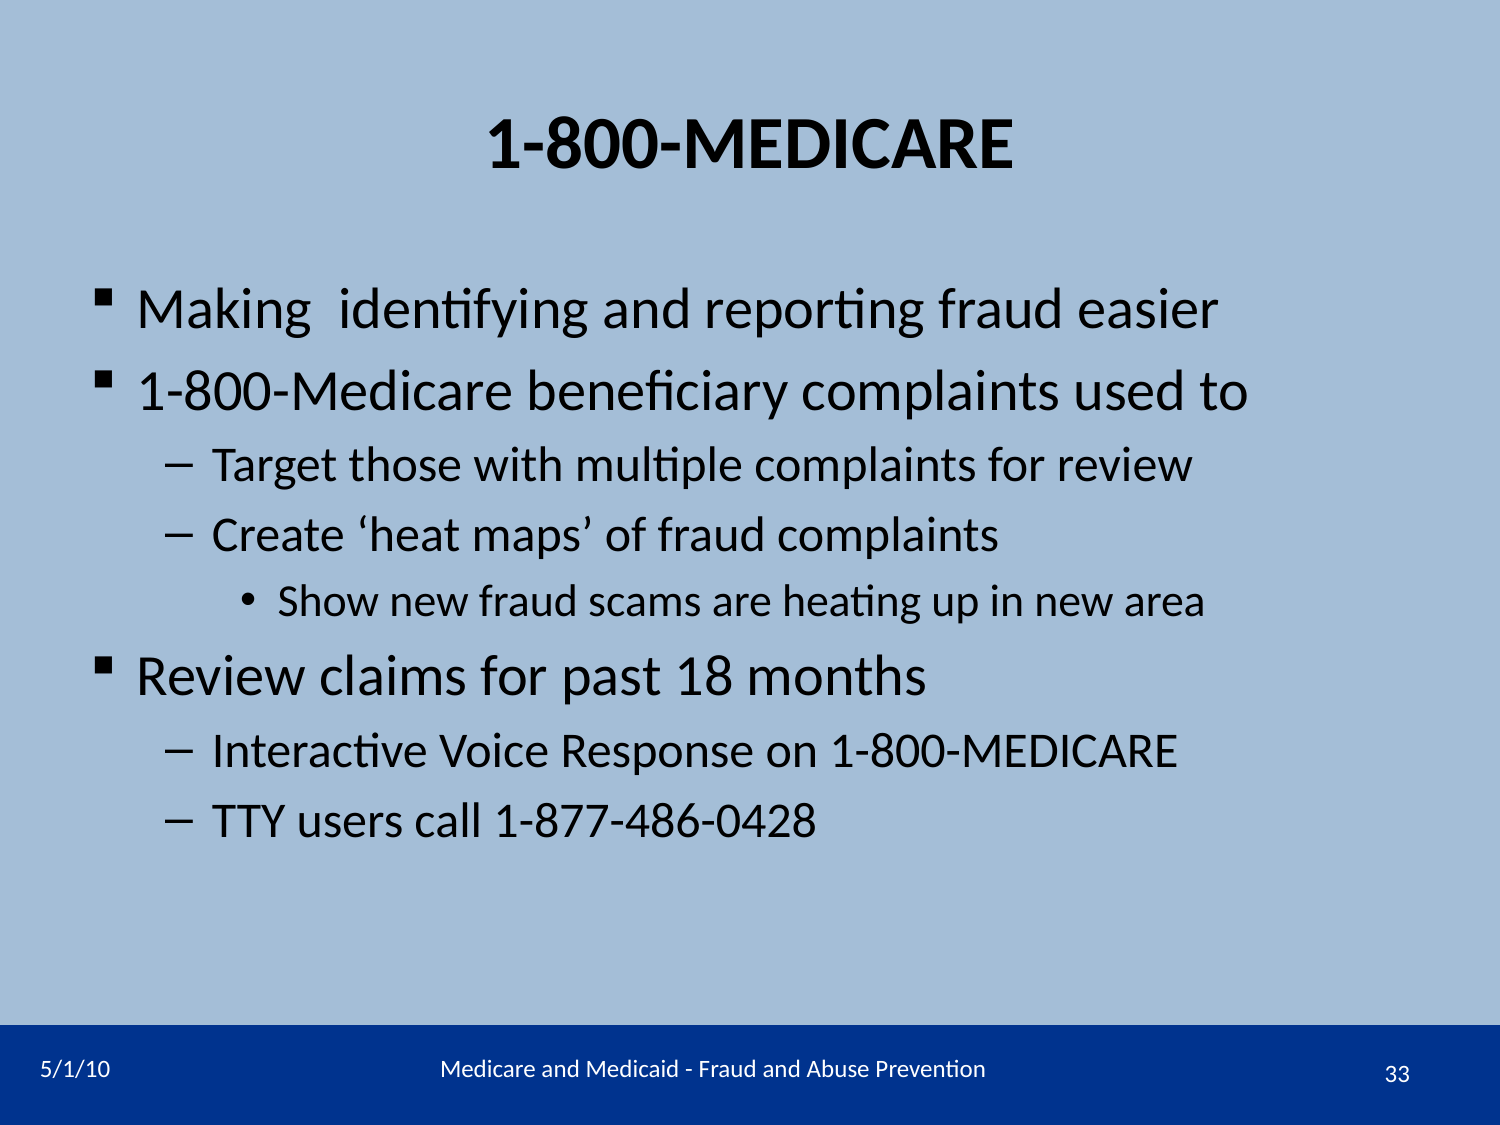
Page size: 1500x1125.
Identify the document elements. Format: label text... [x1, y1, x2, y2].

list Making identifying and reporting fraud easier 1-800-Medicare beneficiary complaints used to Target those with multiple complaints for review Create ‘heat maps’ of fraud complaints Show new fraud scams are heating up in new area Review claims for past 18 months Interactive Voice Response on 1-800-MEDICARE TTY users call 1-877-486-0428 [74, 262, 1426, 1006]
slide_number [24, 1037, 375, 1098]
footer Medicare and Medicaid - Fraud and Abuse Prevention [425, 1037, 1025, 1098]
title 1-800-MEDICARE [74, 44, 1426, 233]
slide_number 33 [1074, 1042, 1425, 1103]
